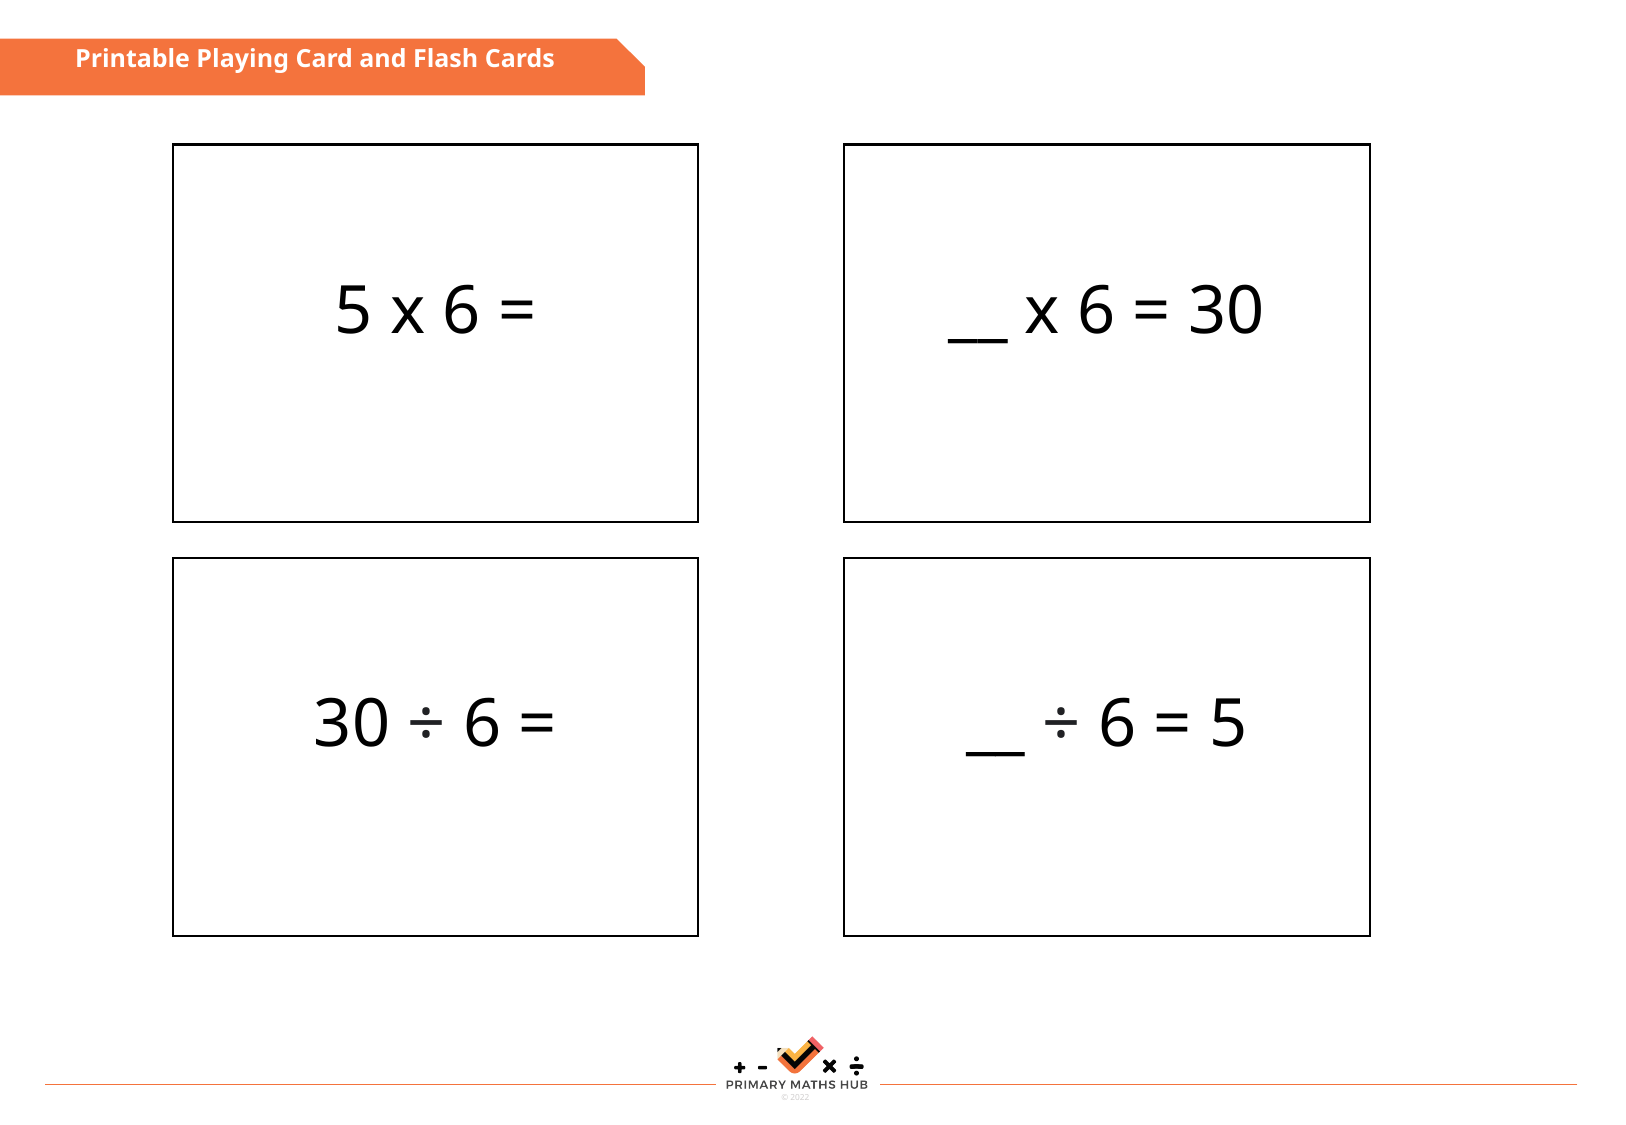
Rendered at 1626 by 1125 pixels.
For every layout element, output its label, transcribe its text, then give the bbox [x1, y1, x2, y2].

text_box © 2022 [720, 1084, 870, 1110]
text_box [843, 143, 1371, 523]
text_box [172, 768, 699, 937]
text_box __ x 6 = 30 [844, 259, 1370, 355]
text_box __ ÷ 6 = 5 [844, 672, 1370, 768]
text_box [172, 355, 699, 523]
text_box 5 x 6 = [172, 259, 699, 355]
picture [722, 1034, 872, 1094]
text_box [172, 143, 699, 259]
text_box [843, 557, 1371, 937]
text_box Printable Playing Card and Flash Cards [0, 37, 646, 97]
text_box 30 ÷ 6 = [172, 672, 699, 768]
text_box [172, 557, 699, 672]
